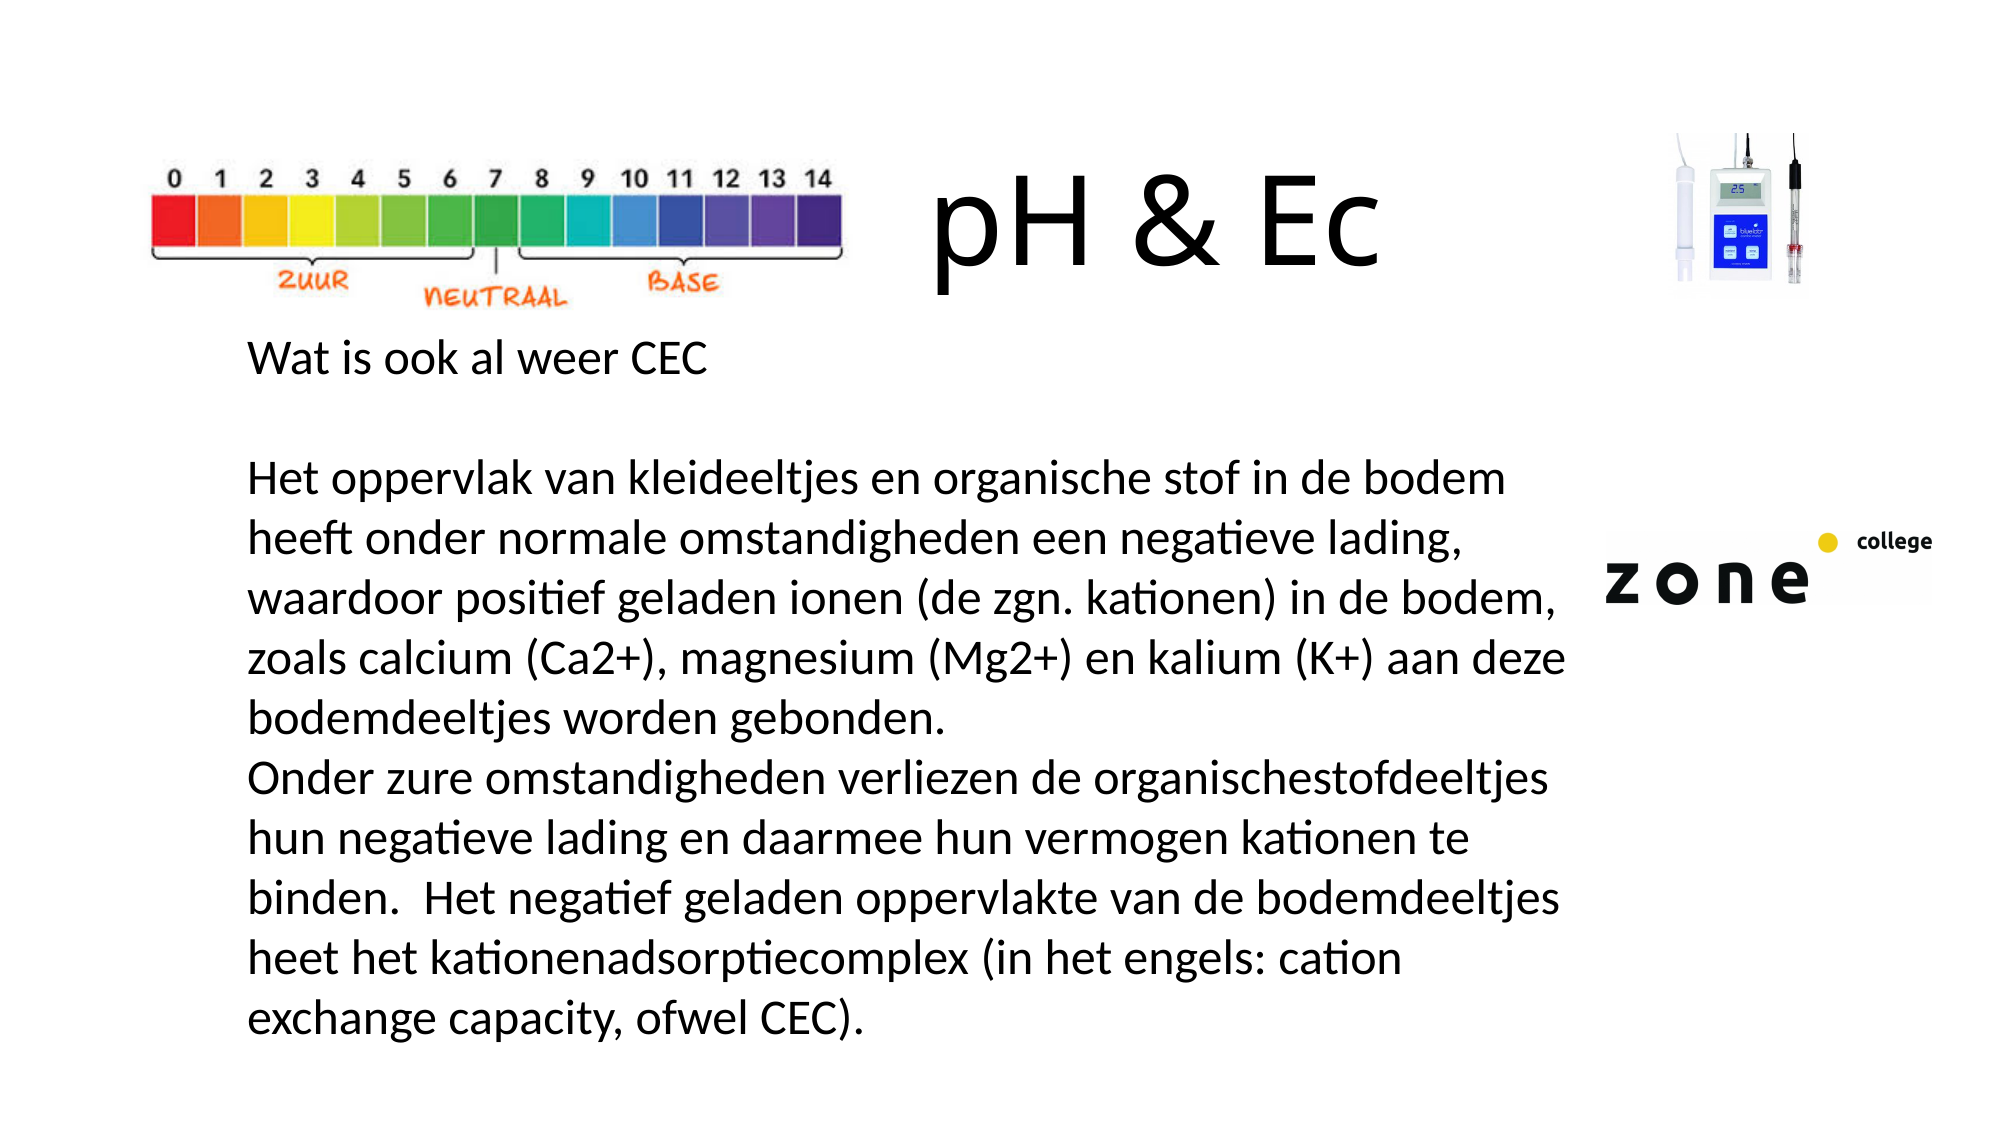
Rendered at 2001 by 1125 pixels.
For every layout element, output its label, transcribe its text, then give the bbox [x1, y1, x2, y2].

text_box Wat is ook al weer CEC ​Het oppervlak van kleideeltjes en organische stof in de bodem heeft onder normale omstandigheden een negatieve lading, waardoor positief geladen ionen (de zgn. kationen) in de bodem, zoals calcium (Ca2+), magnesium (Mg2+) en kalium (K+) aan deze bodemdeeltjes worden gebonden. Onder zure omstandigheden verliezen de organischestofdeeltjes hun negatieve lading en daarmee hun vermogen kationen te binden. Het negatief geladen oppervlakte van de bodemdeeltjes heet het kationenadsorptiecomplex (in het engels: cation exchange capacity, ofwel CEC). [232, 317, 1607, 1053]
picture [1654, 133, 1821, 299]
text_box pH & Ec [912, 133, 1399, 298]
picture [1606, 531, 1932, 605]
picture [136, 147, 860, 318]
